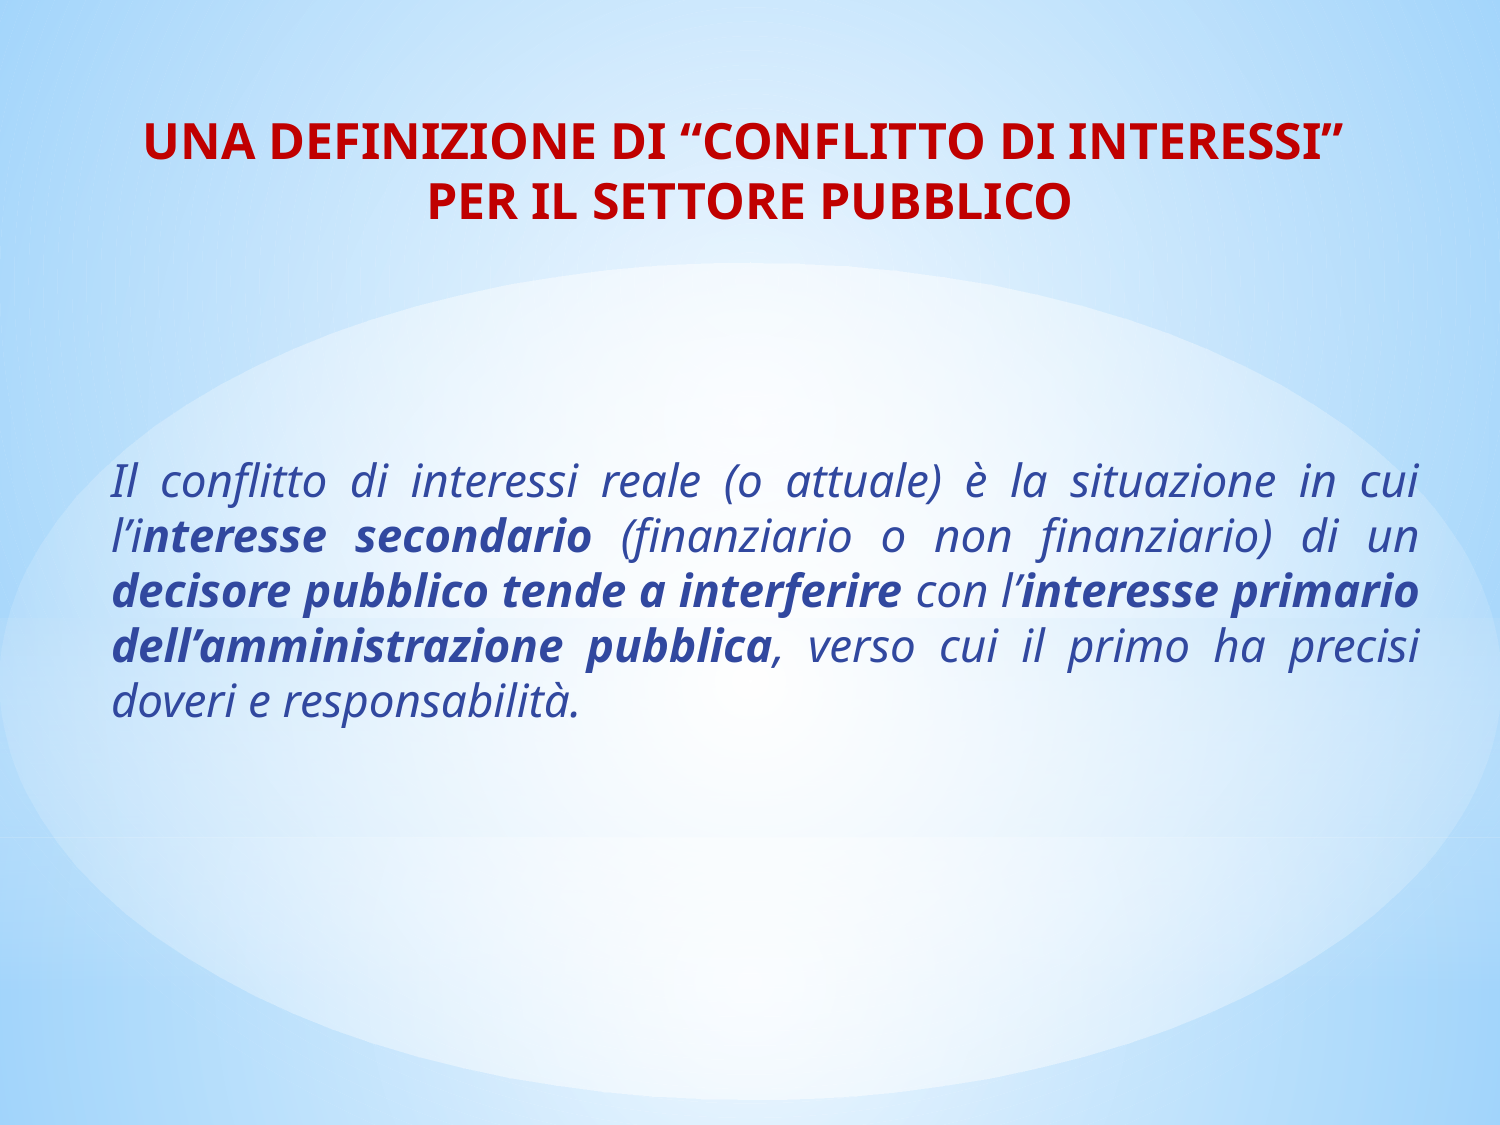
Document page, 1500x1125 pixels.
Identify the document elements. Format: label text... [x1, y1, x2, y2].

title UNA DEFINIZIONE DI “CONFLITTO DI INTERESSI” PER IL SETTORE PUBBLICO [53, 101, 1447, 290]
list Il conflitto di interessi reale (o attuale) è la situazione in cui l’interesse secondario (finanziario o non finanziario) di un decisore pubblico tende a interferire con l’interesse primario dell’amministrazione pubblica, verso cui il primo ha precisi doveri e responsabilità. [88, 444, 1436, 1015]
